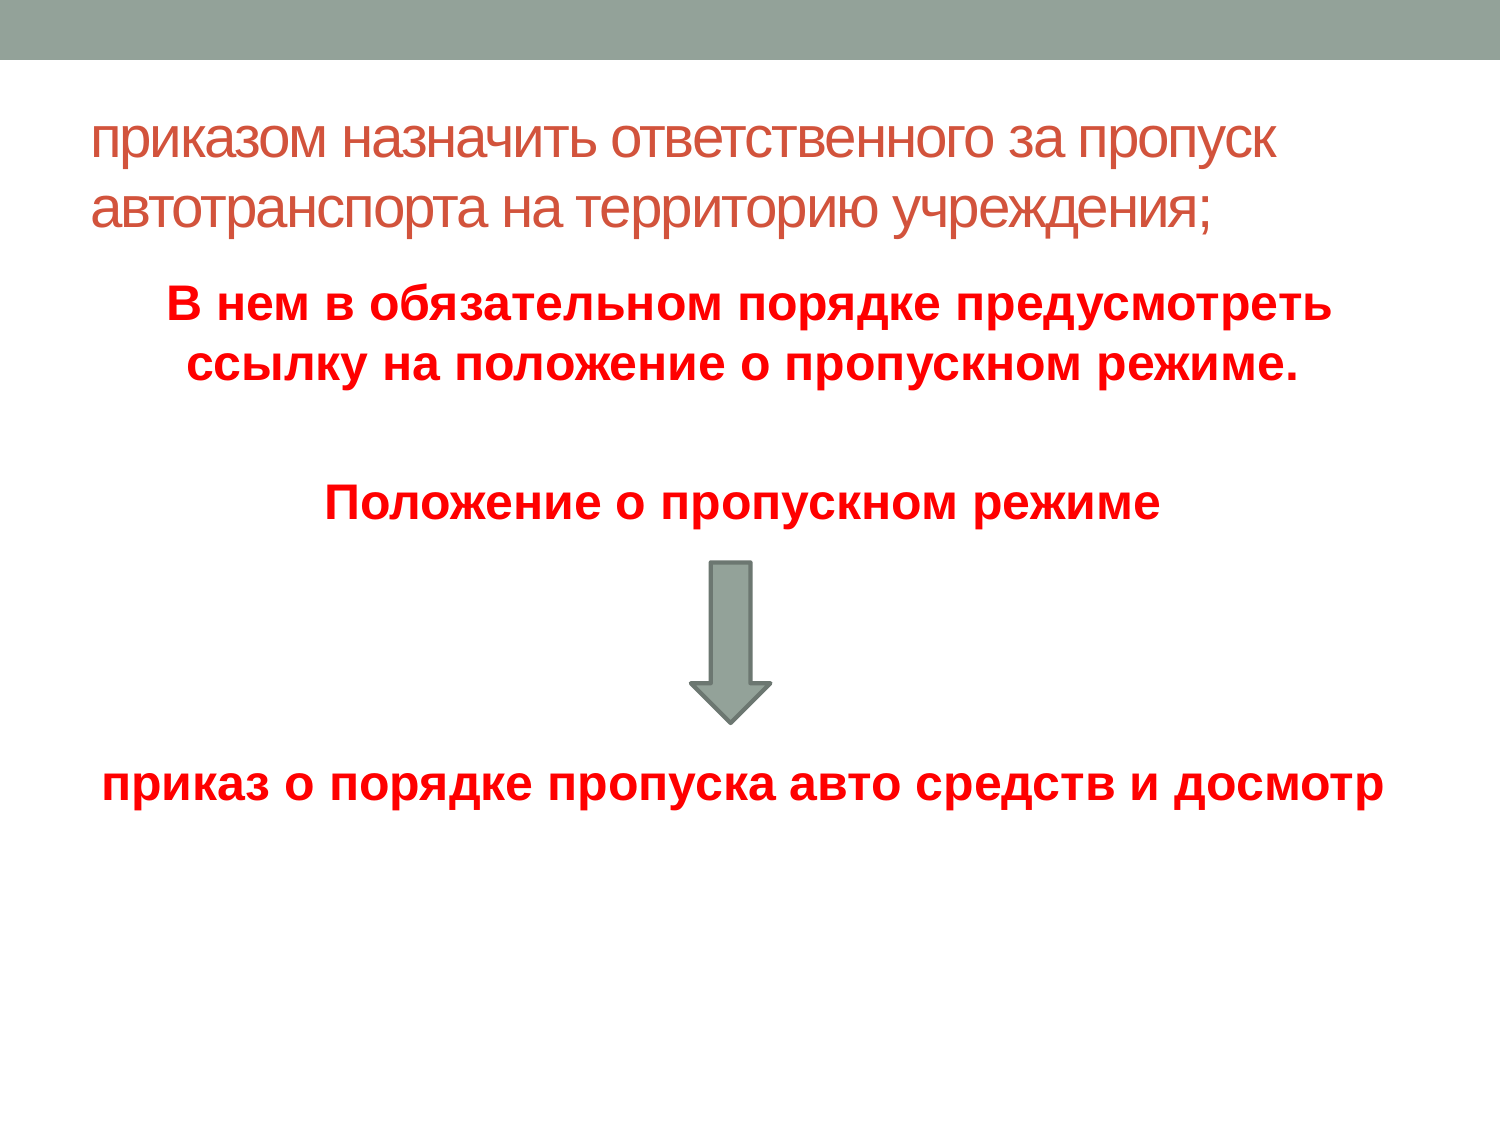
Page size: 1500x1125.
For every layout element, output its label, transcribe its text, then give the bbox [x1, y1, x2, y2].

text_box [688, 560, 773, 726]
list В нем в обязательном порядке предусмотреть ссылку на положение о пропускном режиме. Положение о пропускном режиме приказ о порядке пропуска авто средств и досмотр [75, 262, 1425, 1063]
title приказом назначить ответственного за пропуск автотранспорта на территорию учреждения; [75, 87, 1425, 250]
